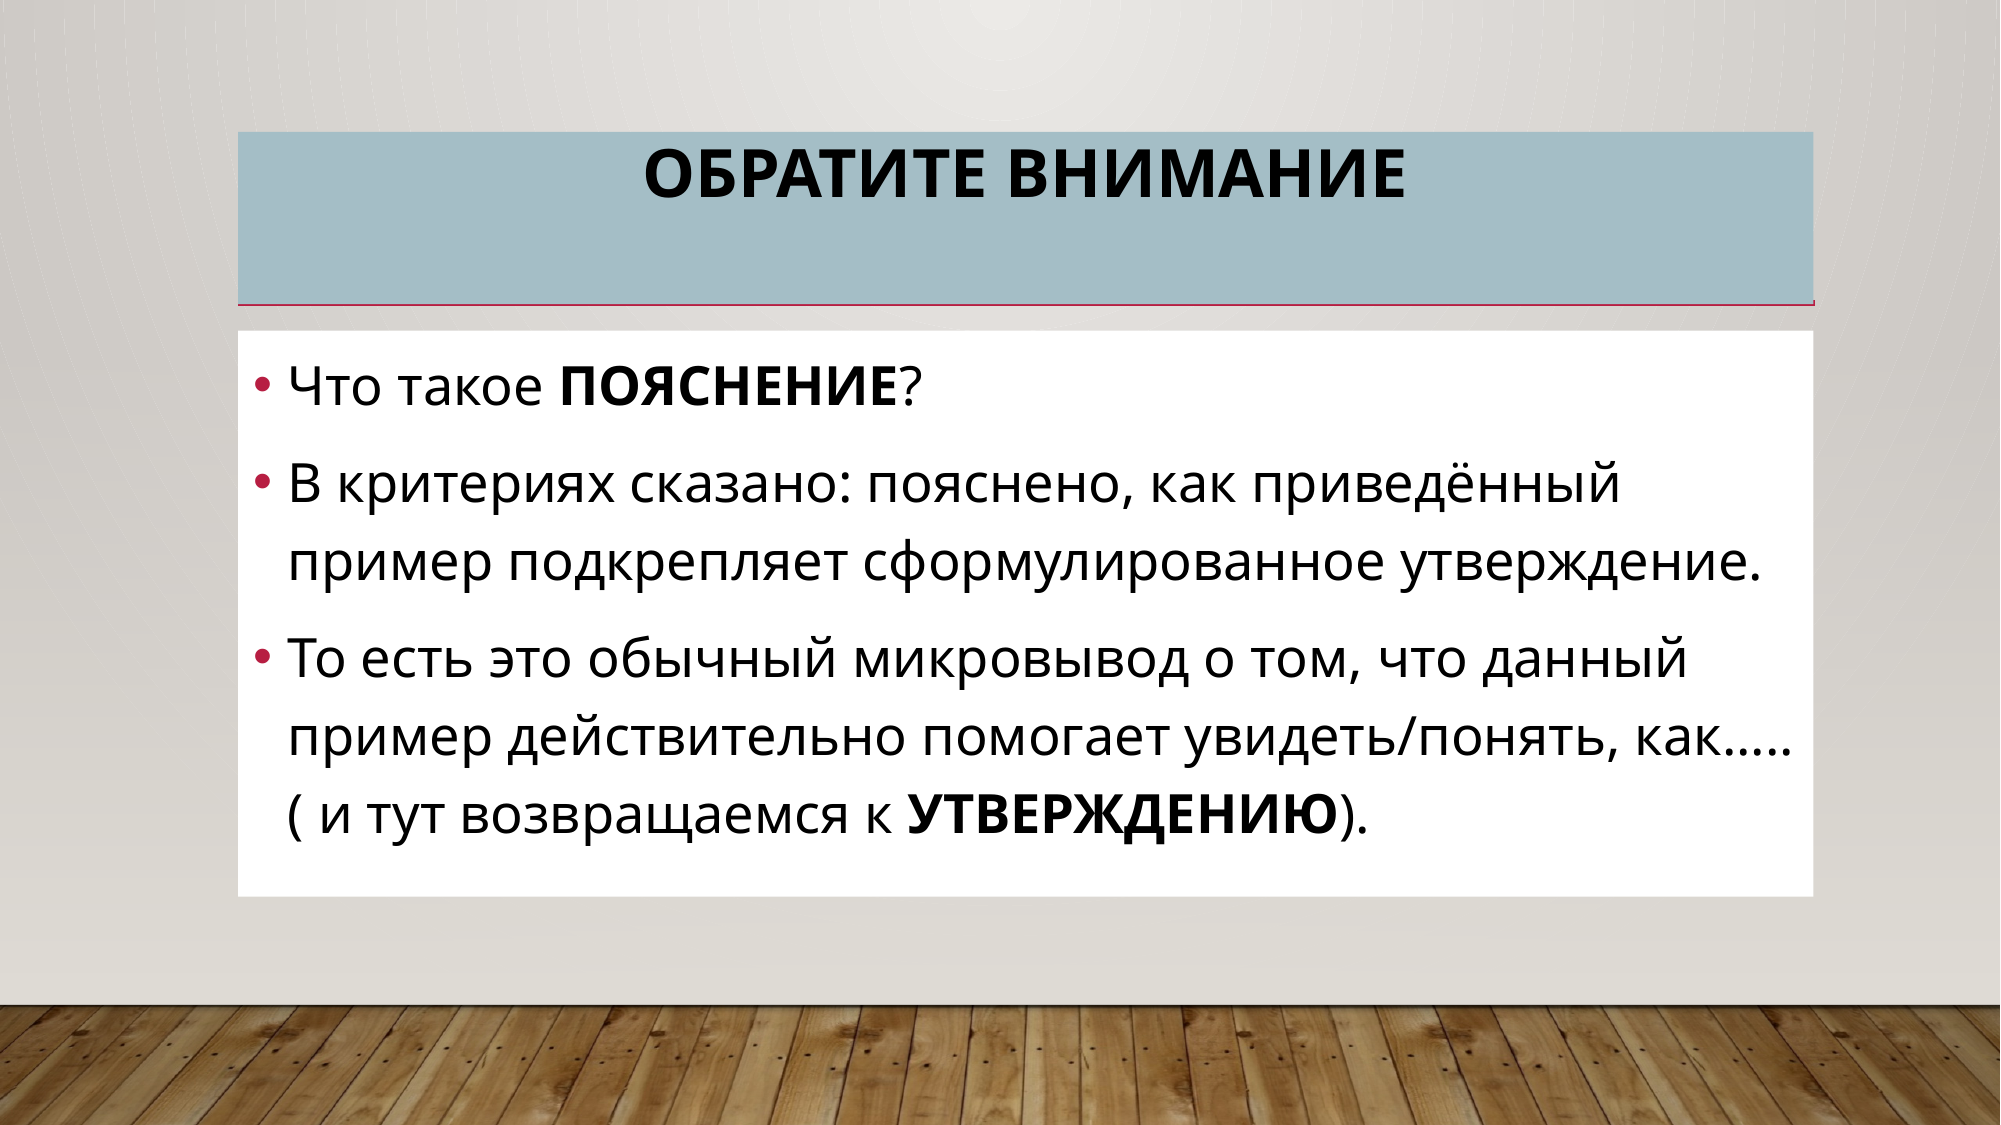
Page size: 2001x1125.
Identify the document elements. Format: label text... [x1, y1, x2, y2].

list Что такое ПОЯСНЕНИЕ? В критериях сказано: пояснено, как приведённый пример подкрепляет сформулированное утверждение. То есть это обычный микровывод о том, что данный пример действительно помогает увидеть/понять, как.....( и тут возвращаемся к УТВЕРЖДЕНИЮ). [238, 330, 1814, 897]
picture [0, 1005, 2000, 1125]
title Обратите внимание [238, 131, 1814, 305]
